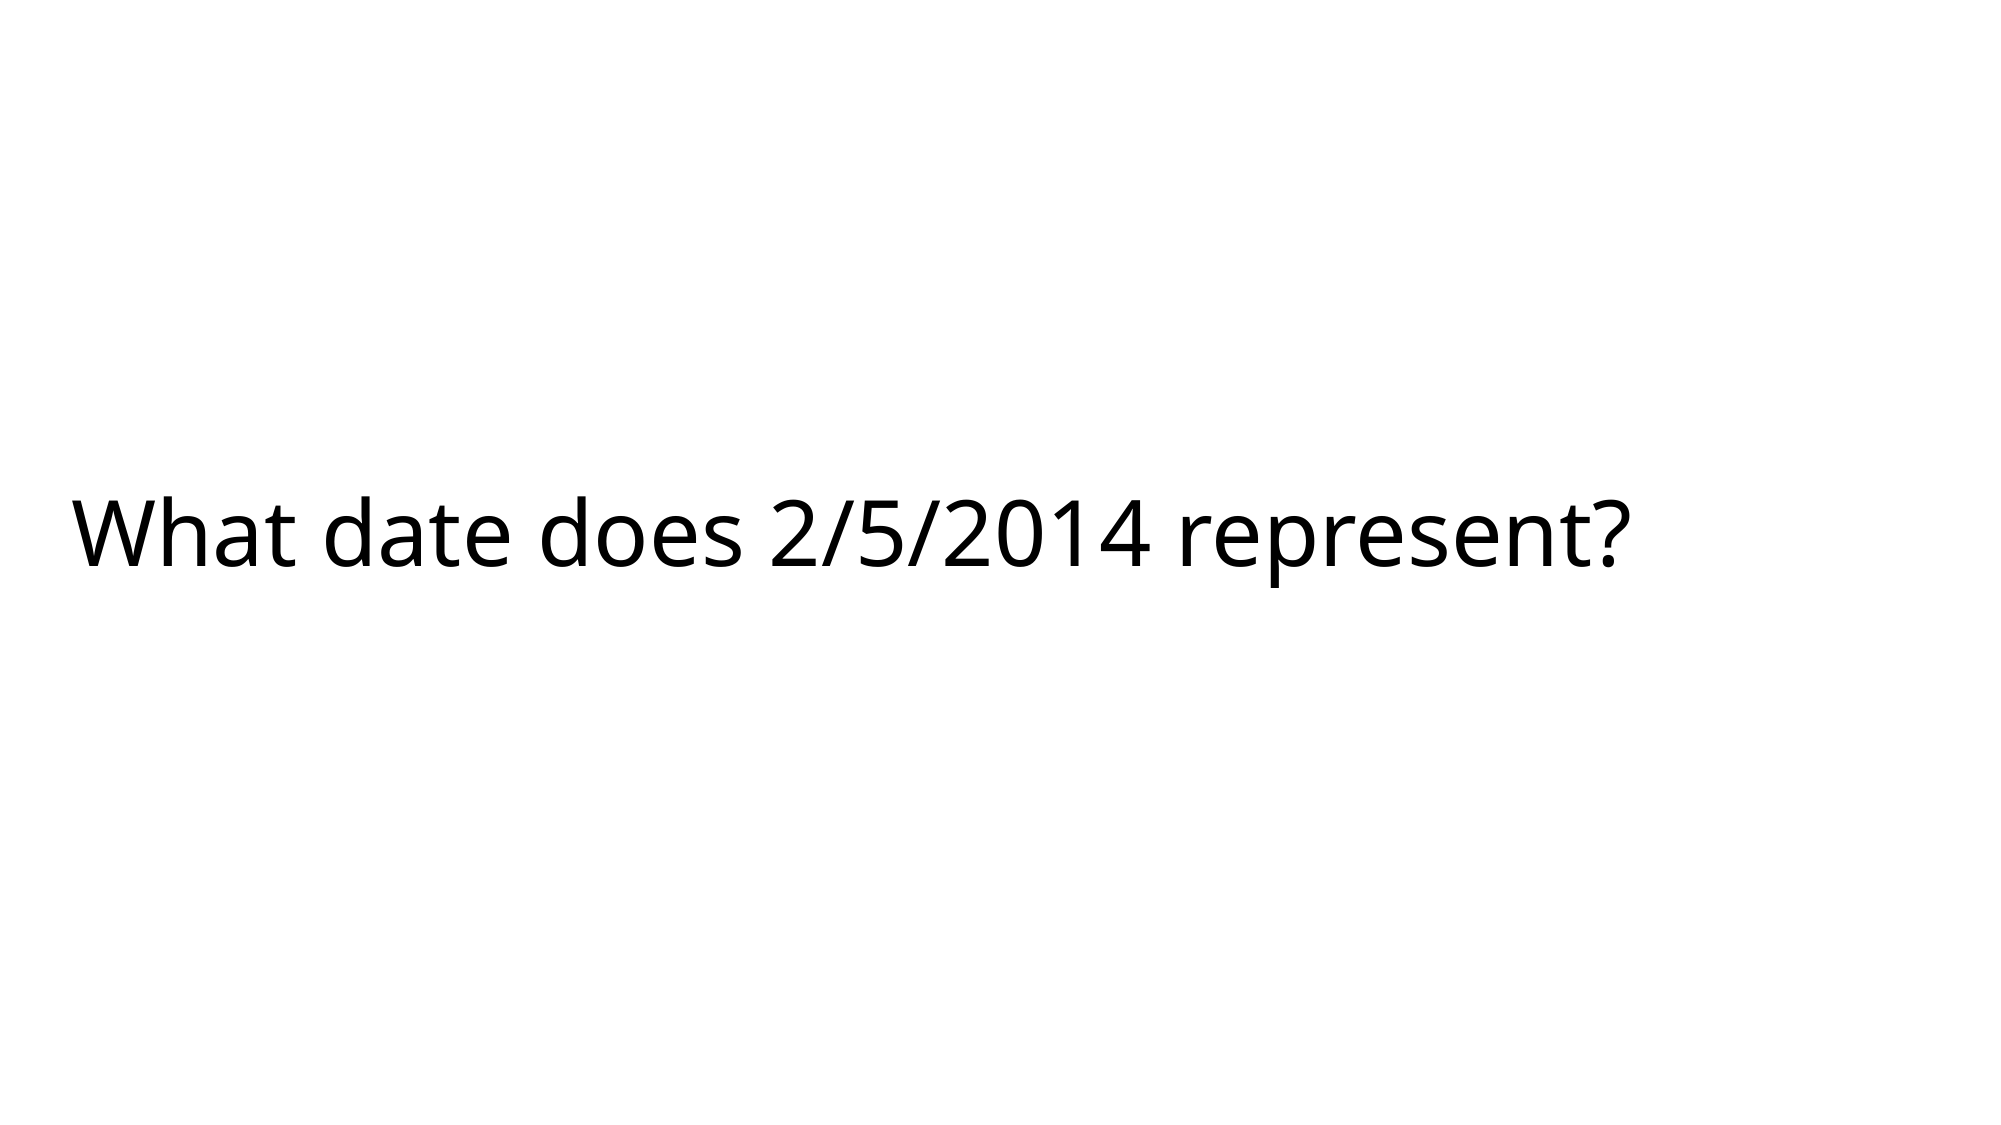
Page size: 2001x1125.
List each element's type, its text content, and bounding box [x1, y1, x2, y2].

title What date does 2/5/2014 represent? [56, 488, 1947, 663]
